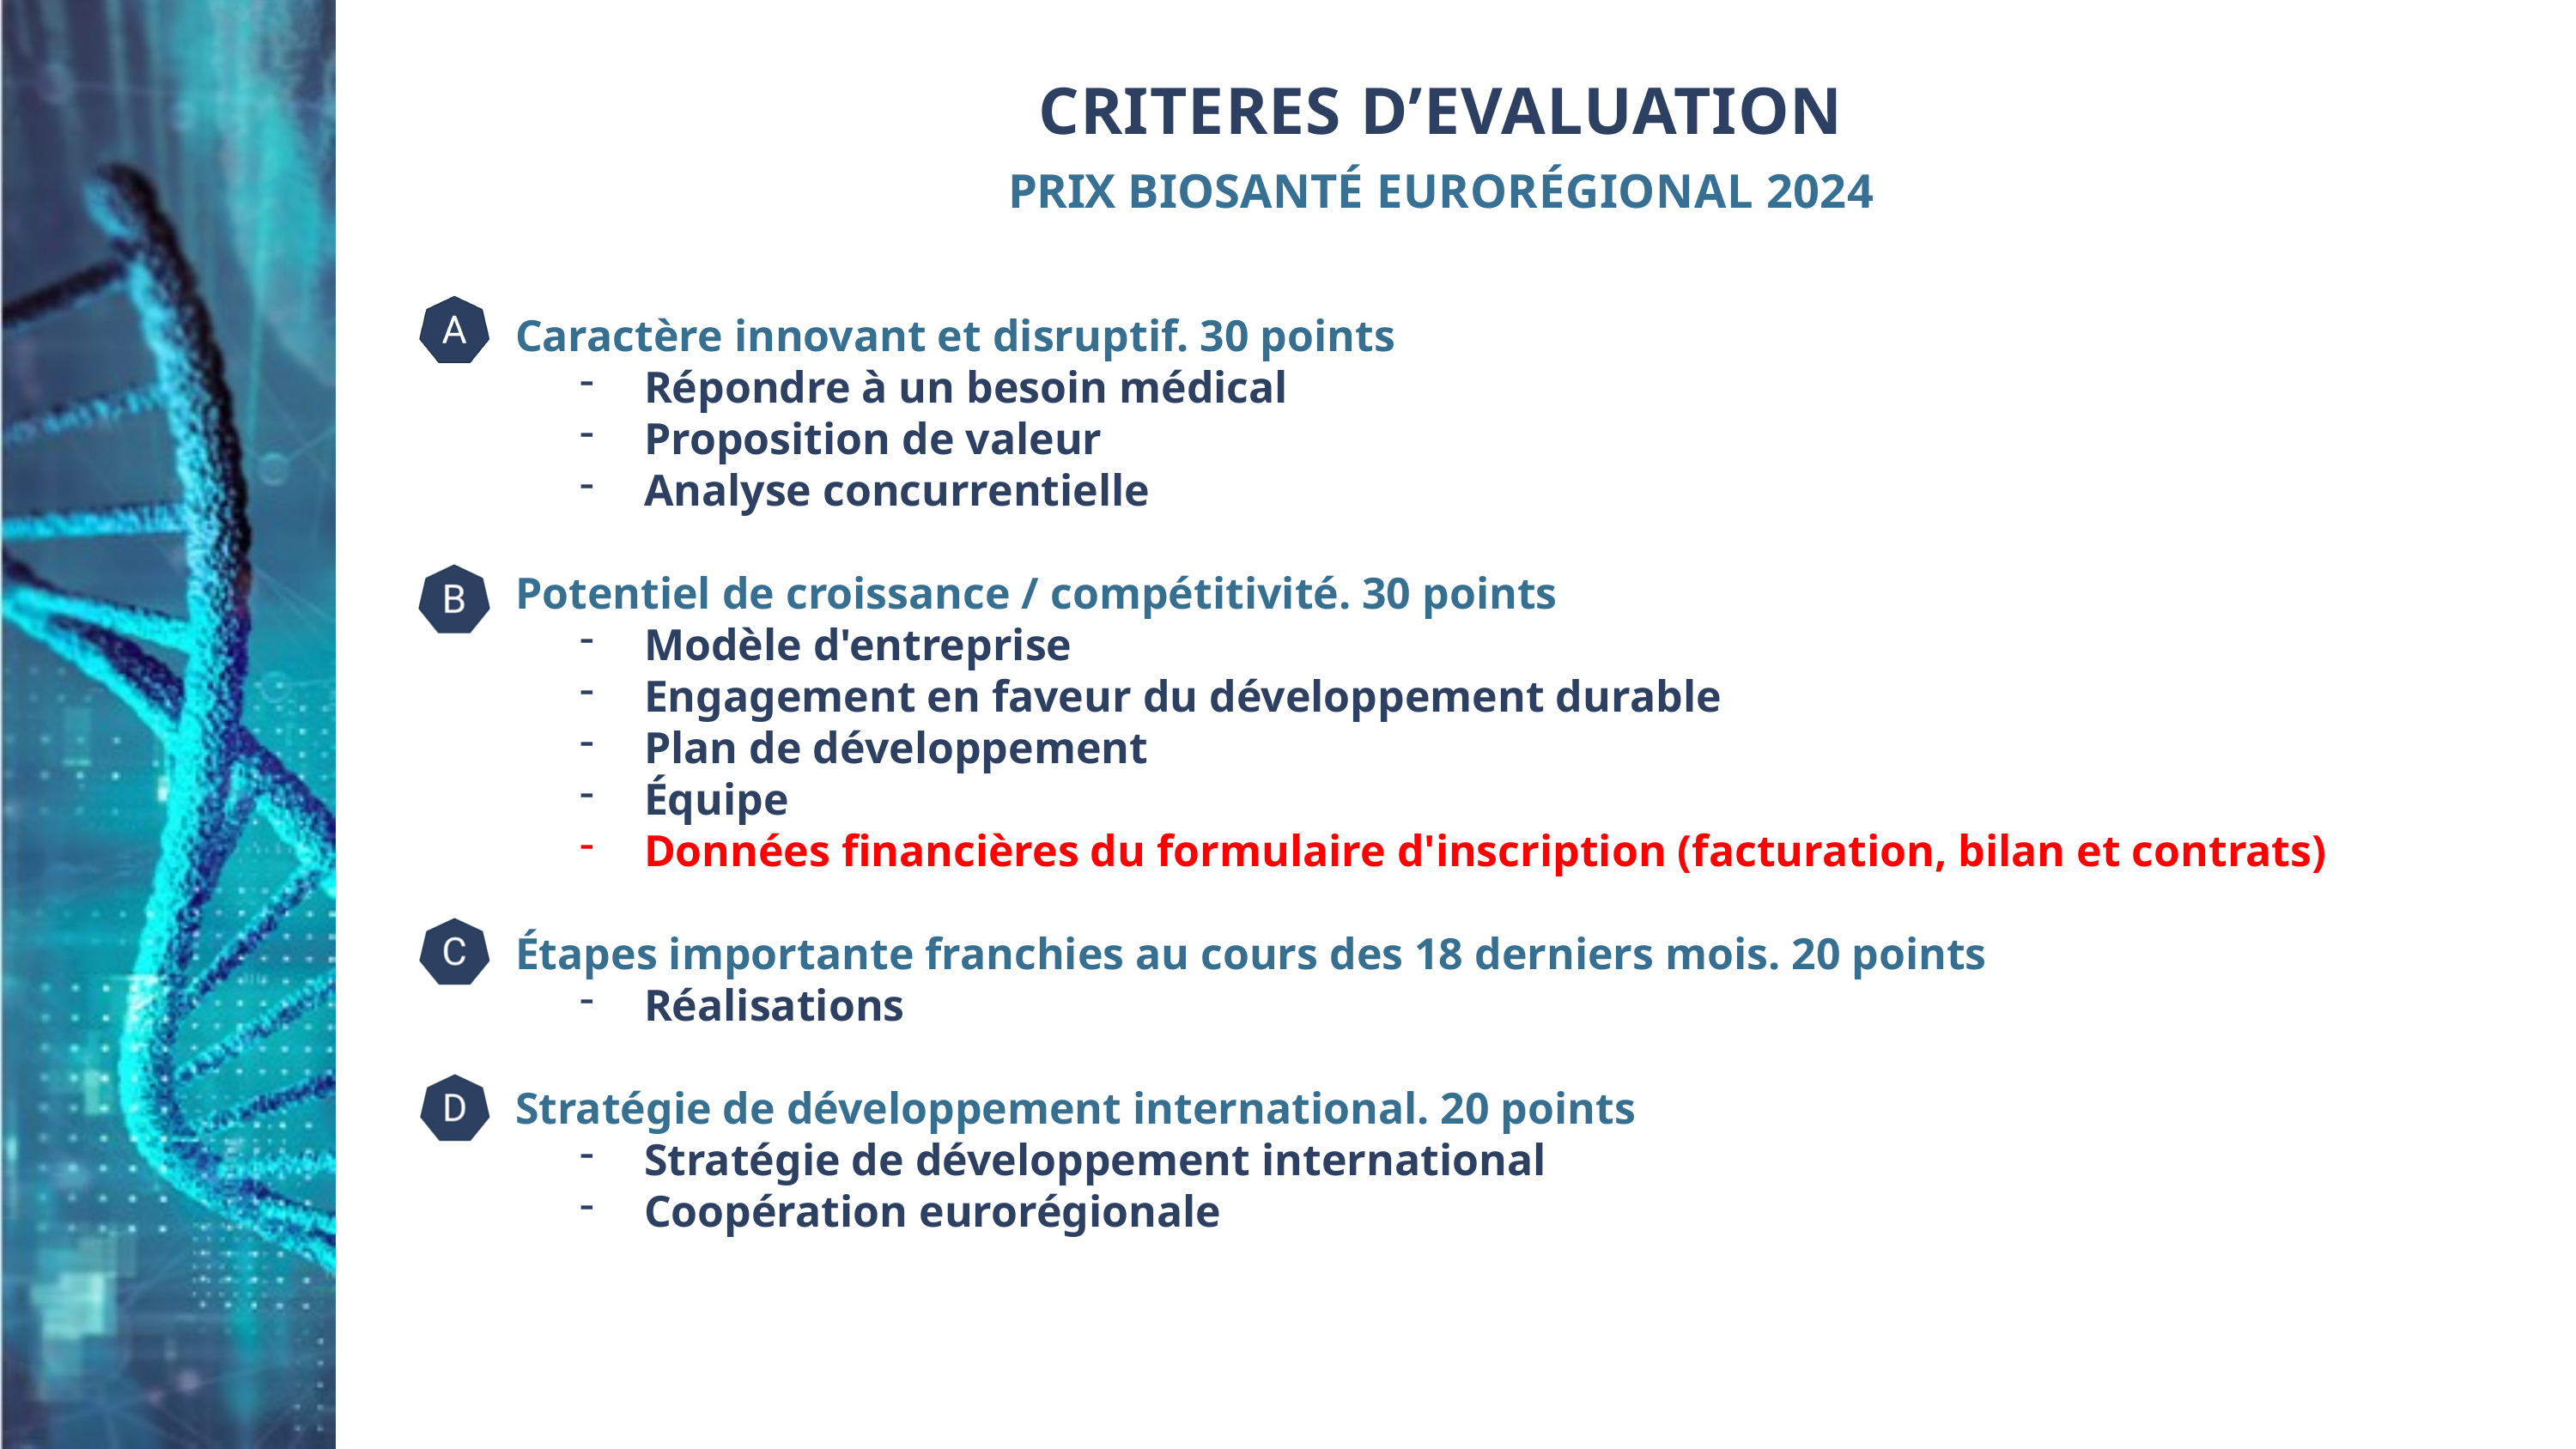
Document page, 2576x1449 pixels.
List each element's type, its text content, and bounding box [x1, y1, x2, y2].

picture [417, 917, 490, 997]
text_box CRITERES D’EVALUATION PRIX BIOSANTÉ EURORÉGIONAL 2024 [708, 48, 2174, 217]
picture [418, 1073, 490, 1154]
picture [418, 294, 490, 376]
picture [417, 562, 490, 646]
picture [0, 0, 336, 1449]
list Caractère innovant et disruptif. 30 points Répondre à un besoin médical Proposition de valeur Analyse concurrentielle Potentiel de croissance / compétitivité. 30 points Modèle d'entreprise Engagement en faveur du développement durable Plan de développement Équipe Données financières du formulaire d'inscription (facturation, bilan et contrats) Étapes importante franchies au cours des 18 derniers mois. 20 points Réalisations Stratégie de développement international. 20 points Stratégie de développement international Coopération eurorégionale [515, 308, 2536, 1349]
